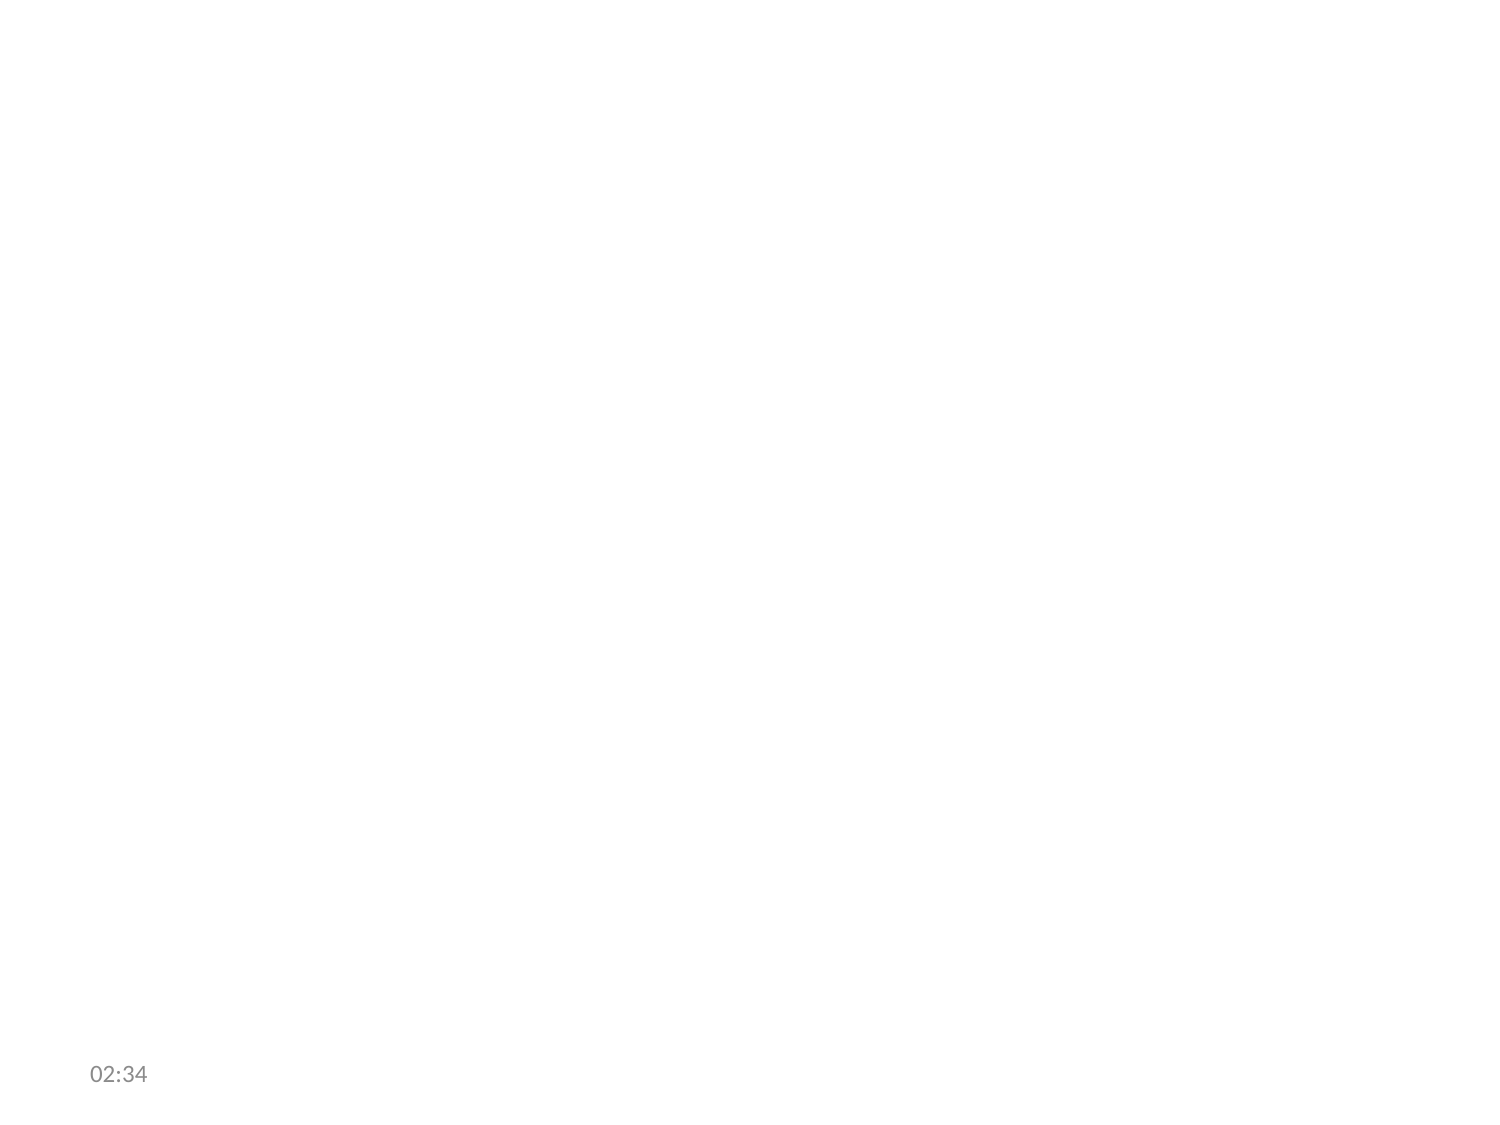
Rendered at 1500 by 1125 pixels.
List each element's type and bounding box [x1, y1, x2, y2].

slide_number [75, 1042, 425, 1103]
